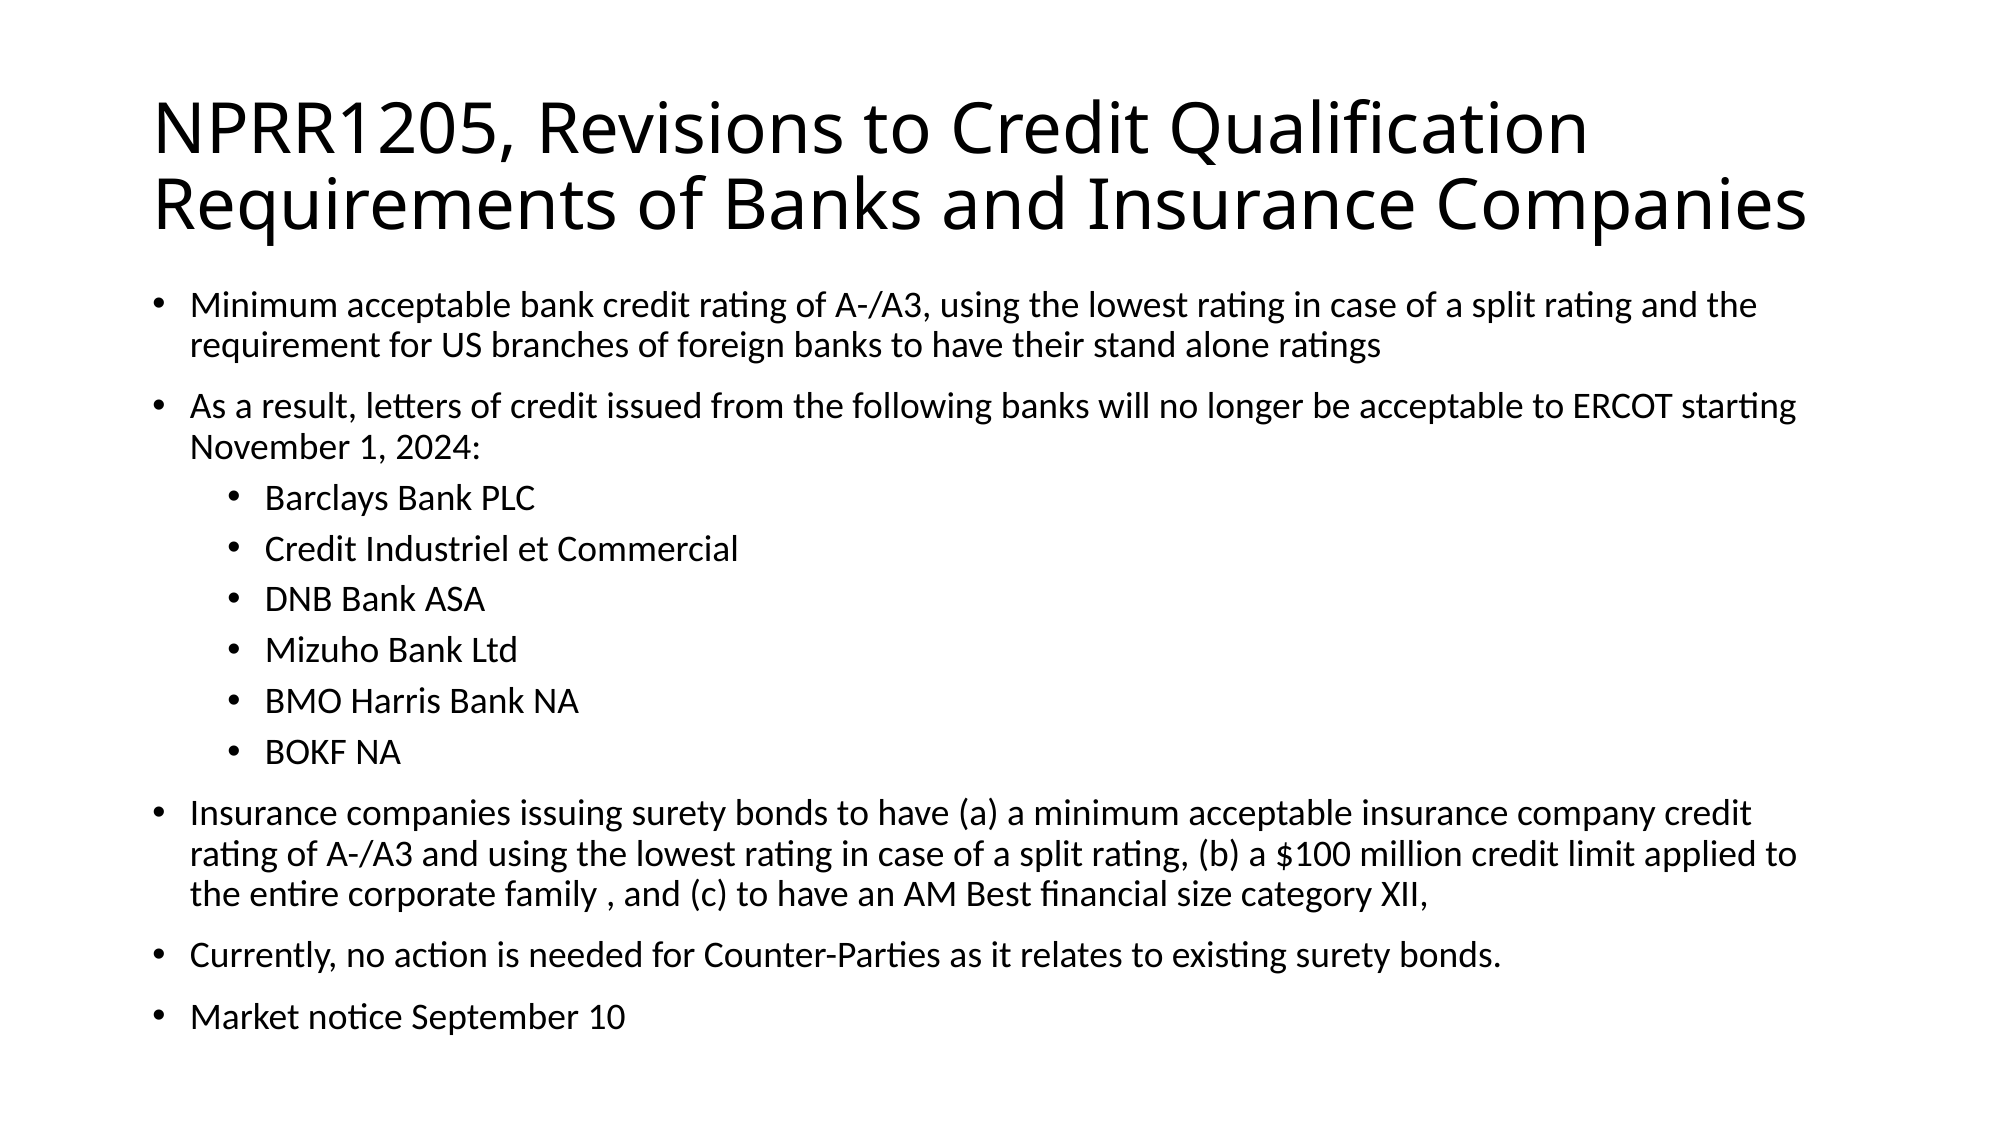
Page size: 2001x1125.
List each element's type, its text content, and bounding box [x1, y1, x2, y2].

title NPRR1205, Revisions to Credit Qualification Requirements of Banks and Insurance Companies [137, 59, 1863, 277]
list Minimum acceptable bank credit rating of A-/A3, using the lowest rating in case of a split rating and the requirement for US branches of foreign banks to have their stand alone ratings As a result, letters of credit issued from the following banks will no longer be acceptable to ERCOT starting November 1, 2024: Barclays Bank PLC Credit Industriel et Commercial DNB Bank ASA Mizuho Bank Ltd BMO Harris Bank NA BOKF NA Insurance companies issuing surety bonds to have (a) a minimum acceptable insurance company credit rating of A-/A3 and using the lowest rating in case of a split rating, (b) a $100 million credit limit applied to the entire corporate family , and (c) to have an AM Best financial size category XII, Currently, no action is needed for Counter-Parties as it relates to existing surety bonds. Market notice September 10 [137, 277, 1863, 1014]
